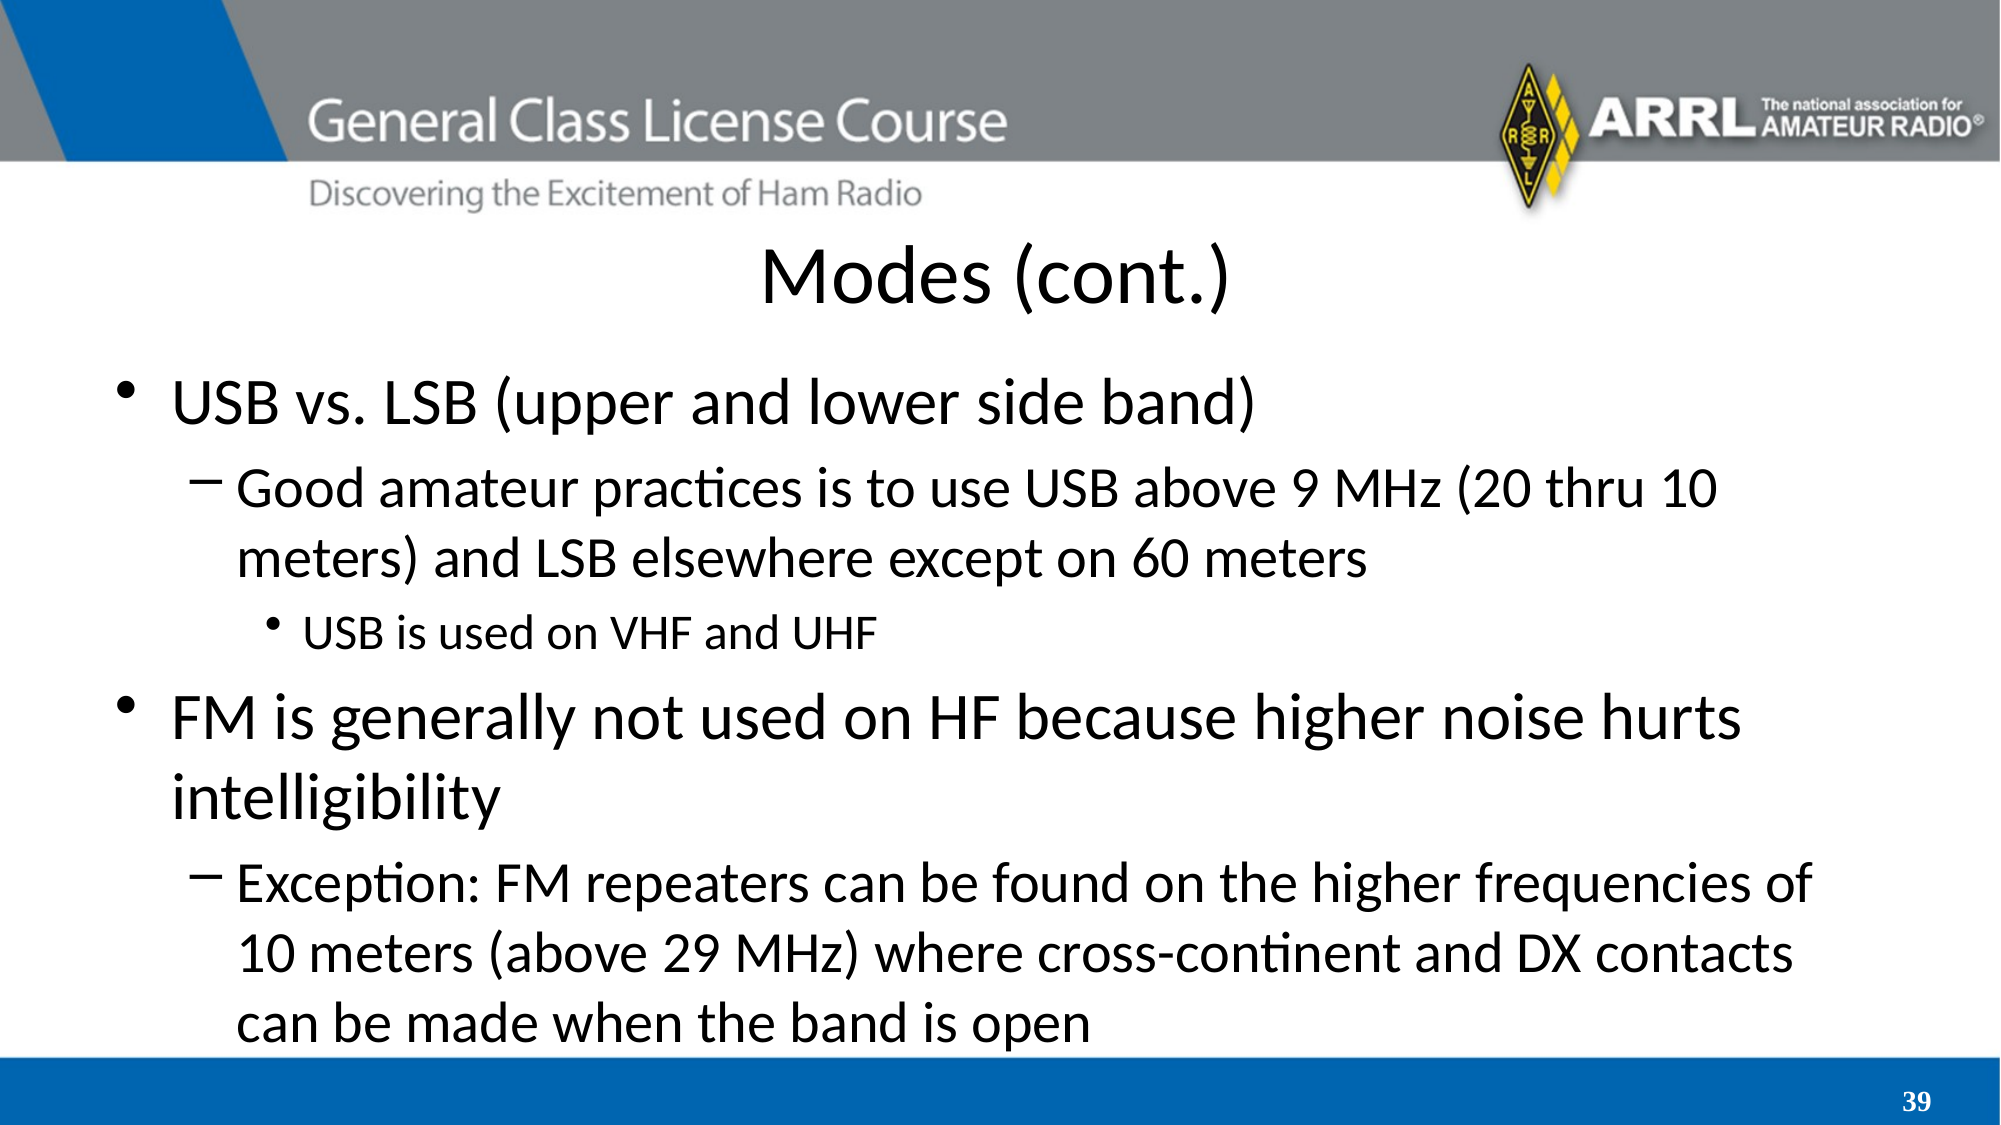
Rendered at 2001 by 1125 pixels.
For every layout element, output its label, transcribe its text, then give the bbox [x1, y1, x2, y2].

list USB vs. LSB (upper and lower side band) Good amateur practices is to use USB above 9 MHz (20 thru 10 meters) and LSB elsewhere except on 60 meters USB is used on VHF and UHF FM is generally not used on HF because higher noise hurts intelligibility Exception: FM repeaters can be found on the higher frequencies of 10 meters (above 29 MHz) where cross-continent and DX contacts can be made when the band is open [99, 350, 1900, 1037]
title Modes (cont.) [96, 212, 1897, 356]
picture [0, 0, 2001, 1125]
